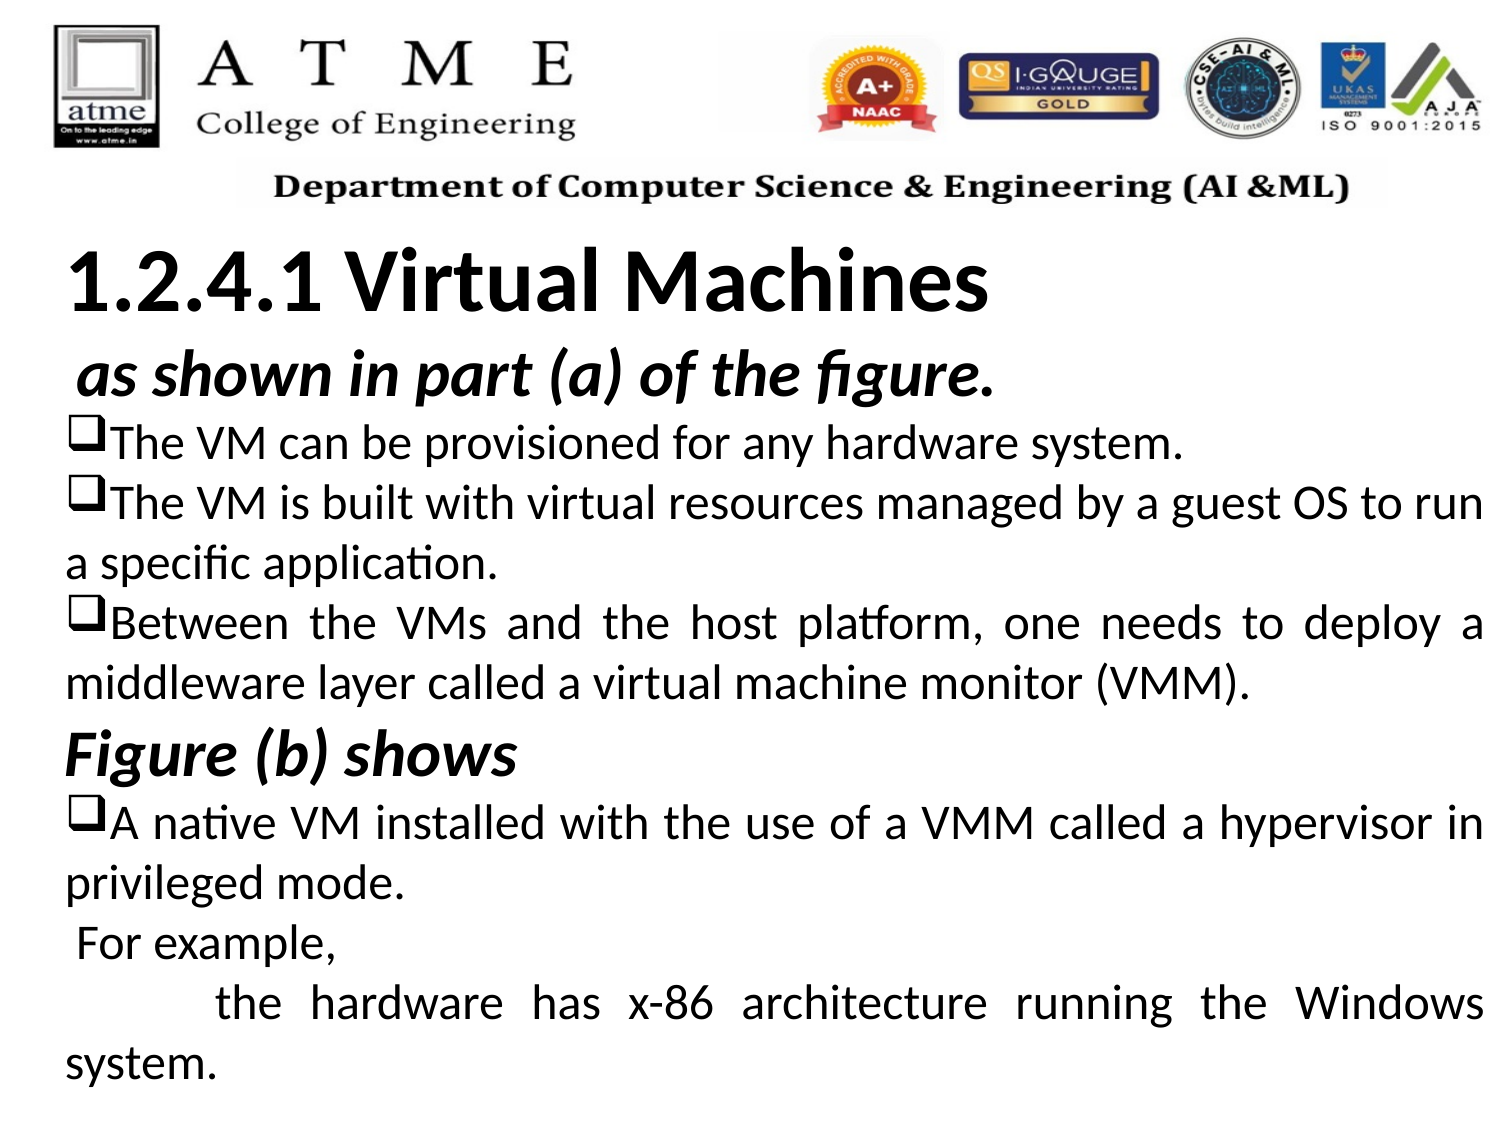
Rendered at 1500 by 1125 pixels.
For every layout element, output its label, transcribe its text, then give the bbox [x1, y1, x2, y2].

picture [24, 0, 1500, 226]
text_box 1.2.4.1 Virtual Machines as shown in part (a) of the figure. The VM can be provisioned for any hardware system. The VM is built with virtual resources managed by a guest OS to run a specific application. Between the VMs and the host platform, one needs to deploy a middleware layer called a virtual machine monitor (VMM). Figure (b) shows A native VM installed with the use of a VMM called a hypervisor in privileged mode. For example, the hardware has x-86 architecture running the Windows system. [50, 232, 1500, 1098]
